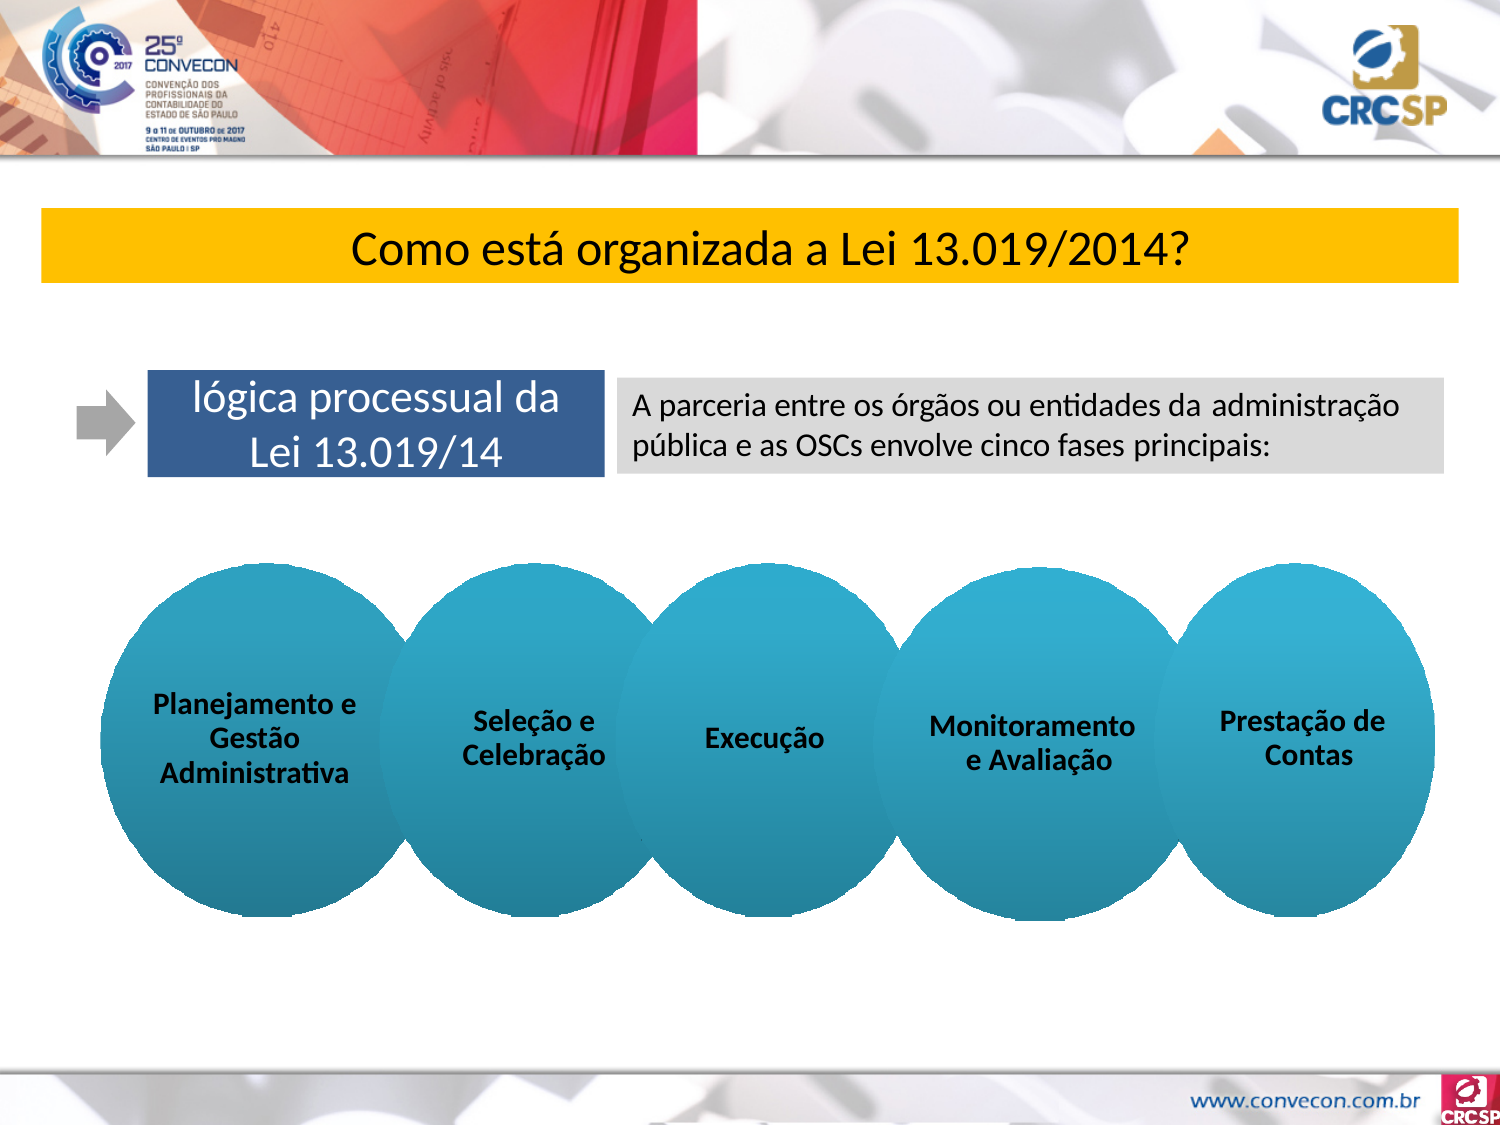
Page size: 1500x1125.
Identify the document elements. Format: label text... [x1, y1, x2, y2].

text_box Seleção e Celebração [460, 703, 609, 773]
text_box A parceria entre os órgãos ou entidades da administração pública e as OSCs envolve cinco fases principais: [630, 383, 1412, 464]
text_box [615, 562, 920, 917]
text_box [873, 566, 1205, 921]
text_box [617, 377, 1444, 474]
text_box Execução [702, 717, 827, 755]
text_box [76, 389, 136, 457]
text_box lógica processual da Lei 13.019/14 [147, 370, 605, 478]
text_box Monitoramento e Avaliação [927, 708, 1138, 777]
text_box Como está organizada a Lei 13.019/2014? [41, 208, 1459, 283]
text_box Planejamento e Gestão Administrativa [150, 686, 358, 790]
picture [0, 0, 1500, 1125]
text_box [1154, 562, 1435, 917]
text_box [379, 562, 615, 917]
text_box Prestação de Contas [1217, 703, 1388, 773]
text_box [100, 562, 379, 917]
